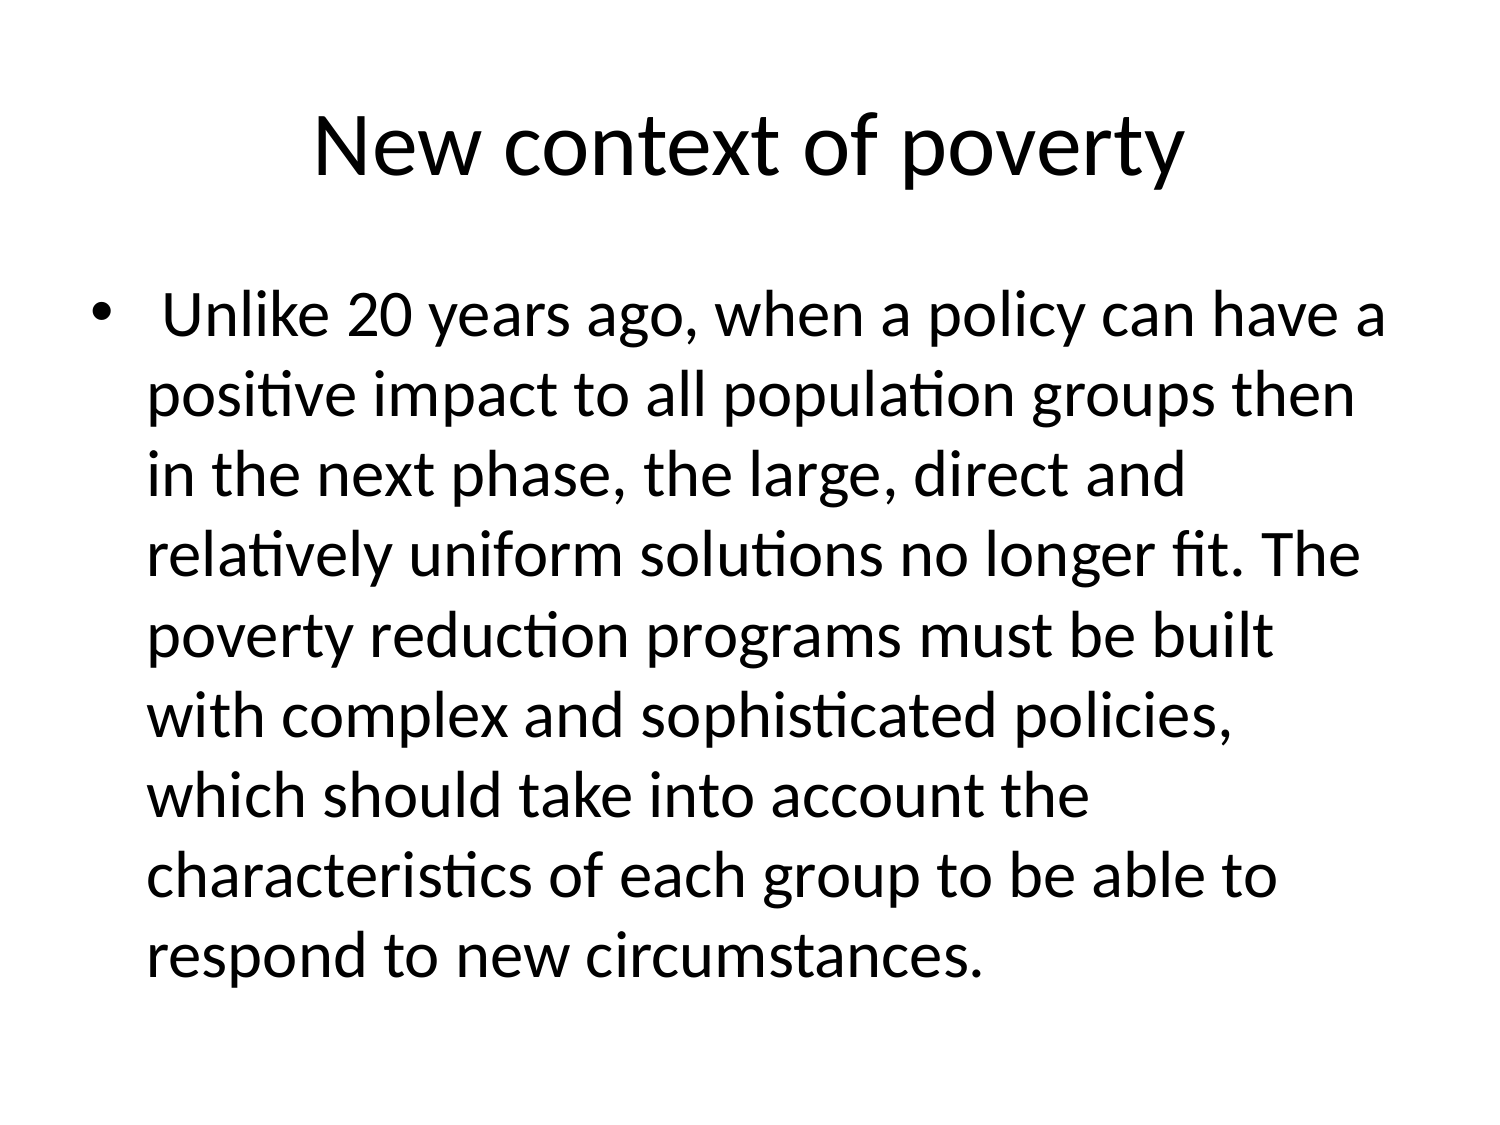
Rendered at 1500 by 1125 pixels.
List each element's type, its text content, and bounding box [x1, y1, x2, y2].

list Unlike 20 years ago, when a policy can have a positive impact to all population groups then in the next phase, the large, direct and relatively uniform solutions no longer fit. The poverty reduction programs must be built with complex and sophisticated policies, which should take into account the characteristics of each group to be able to respond to new circumstances. [75, 262, 1425, 1005]
title New context of poverty [75, 45, 1425, 233]
